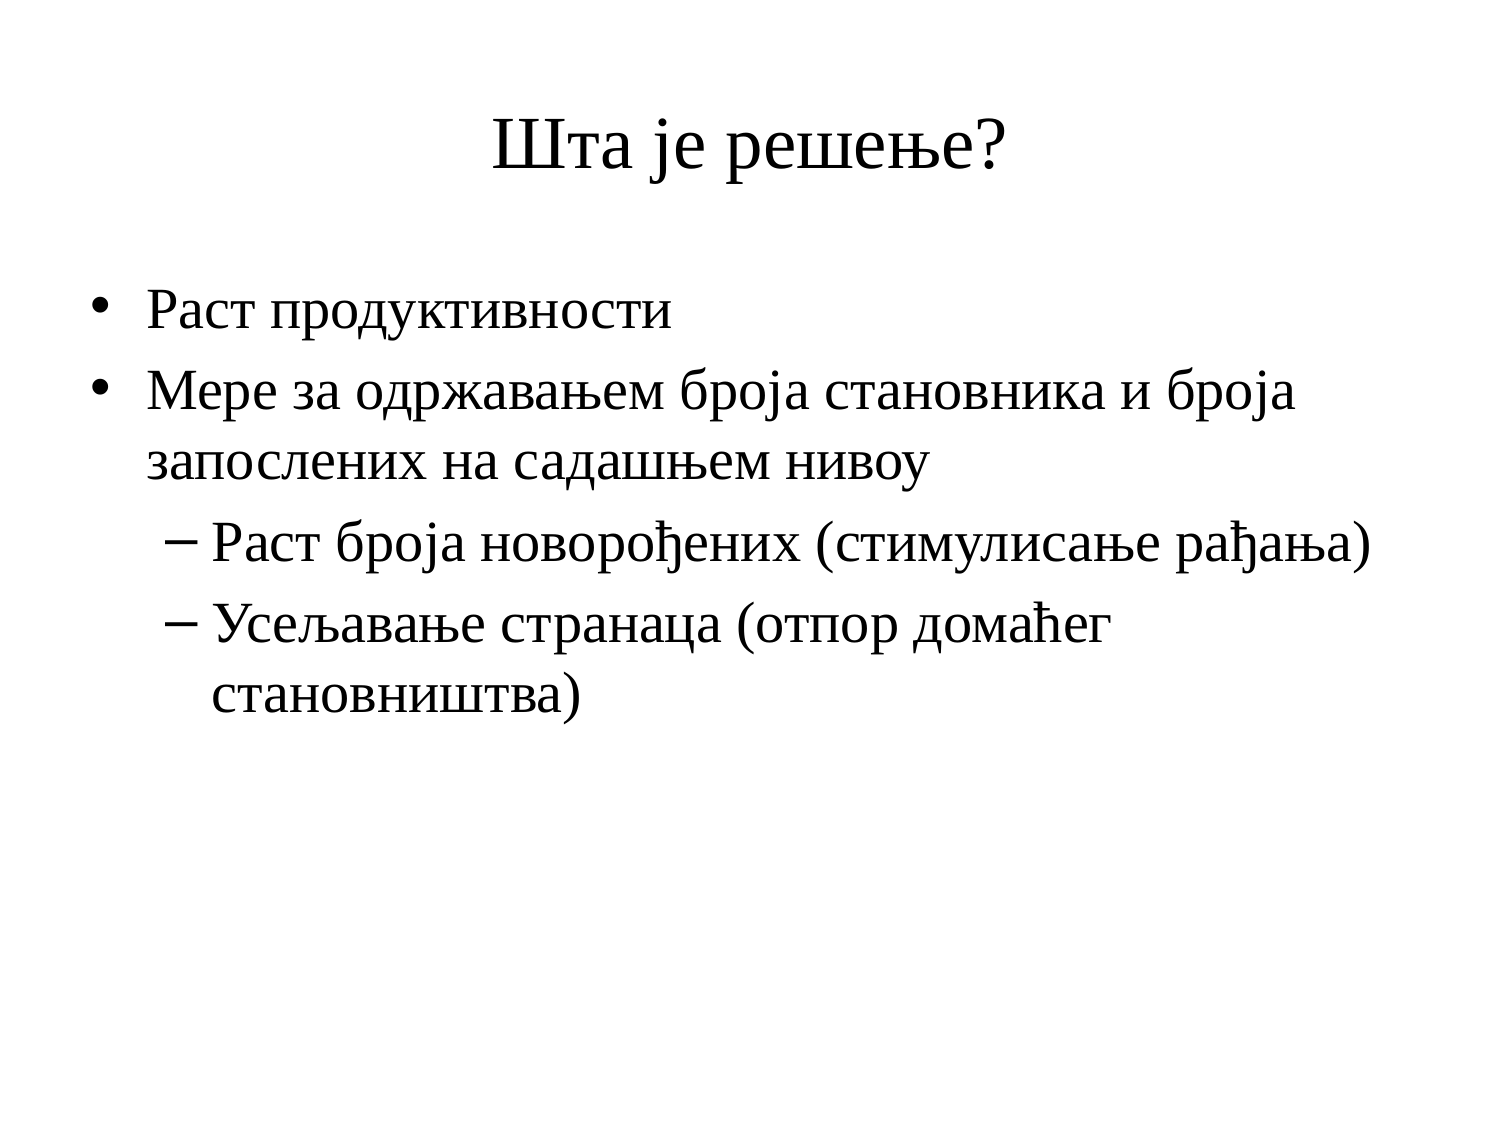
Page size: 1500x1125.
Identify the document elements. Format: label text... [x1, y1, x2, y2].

title Шта је решење? [75, 45, 1425, 233]
list Раст продуктивности Мере за одржавањем броја становника и броја запослених на садашњем нивоу Раст броја новорођених (стимулисање рађања) Усељавање странаца (отпор домаћег становништва) [75, 262, 1425, 1005]
